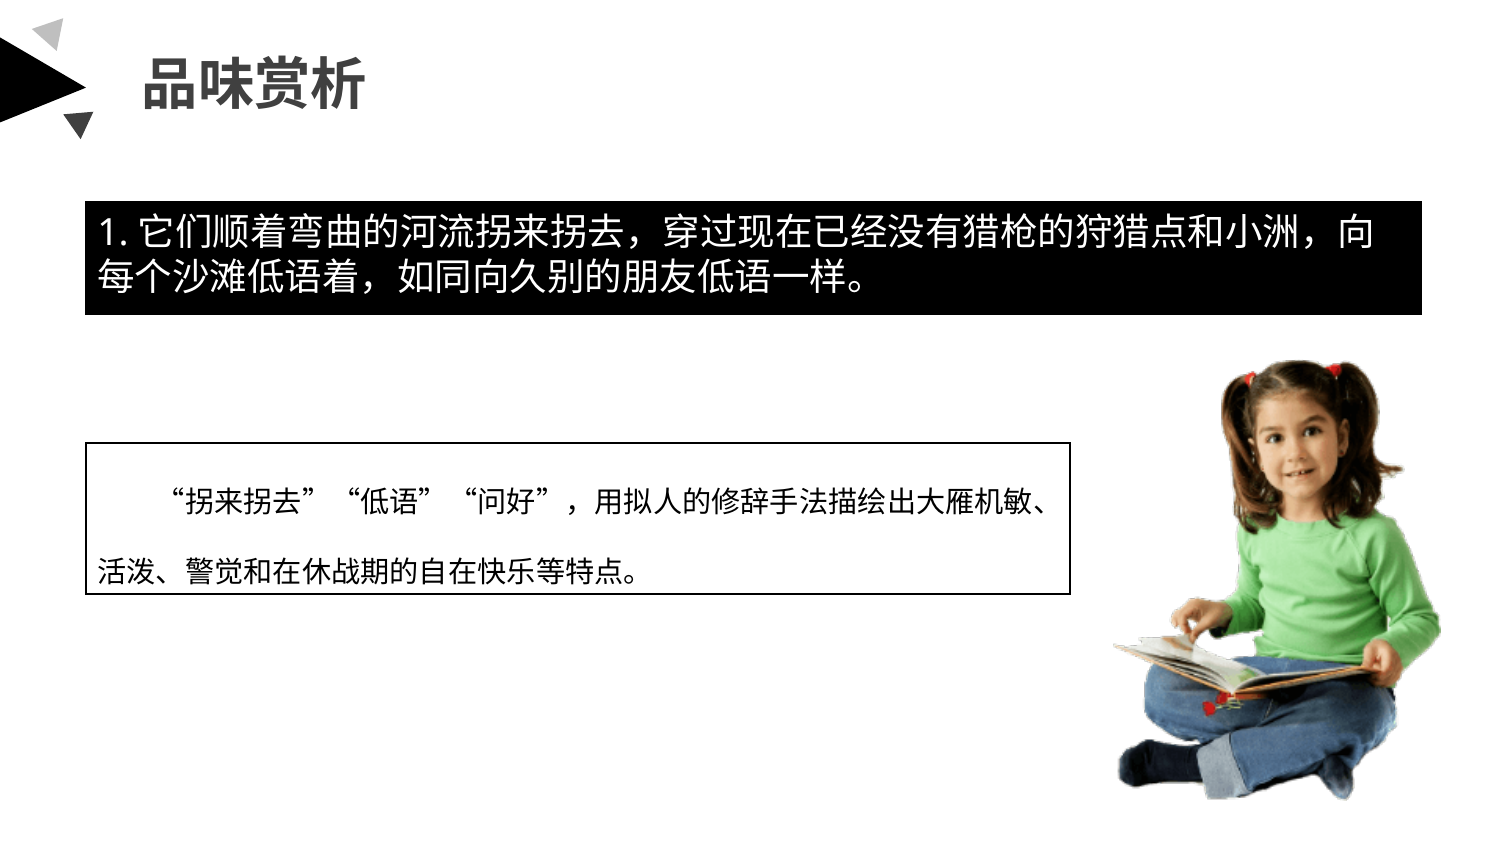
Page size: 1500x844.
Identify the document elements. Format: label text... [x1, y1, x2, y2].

picture [1112, 359, 1441, 801]
text_box 1.它们顺着弯曲的河流拐来拐去，穿过现在已经没有猎枪的狩猎点和小洲，向每个沙滩低语着，如同向久别的朋友低语一样。 [85, 201, 1422, 314]
text_box “拐来拐去”“低语”“问好”，用拟人的修辞手法描绘出大雁机敏、活泼、警觉和在休战期的自在快乐等特点。 [85, 442, 1070, 594]
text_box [0, 15, 505, 135]
